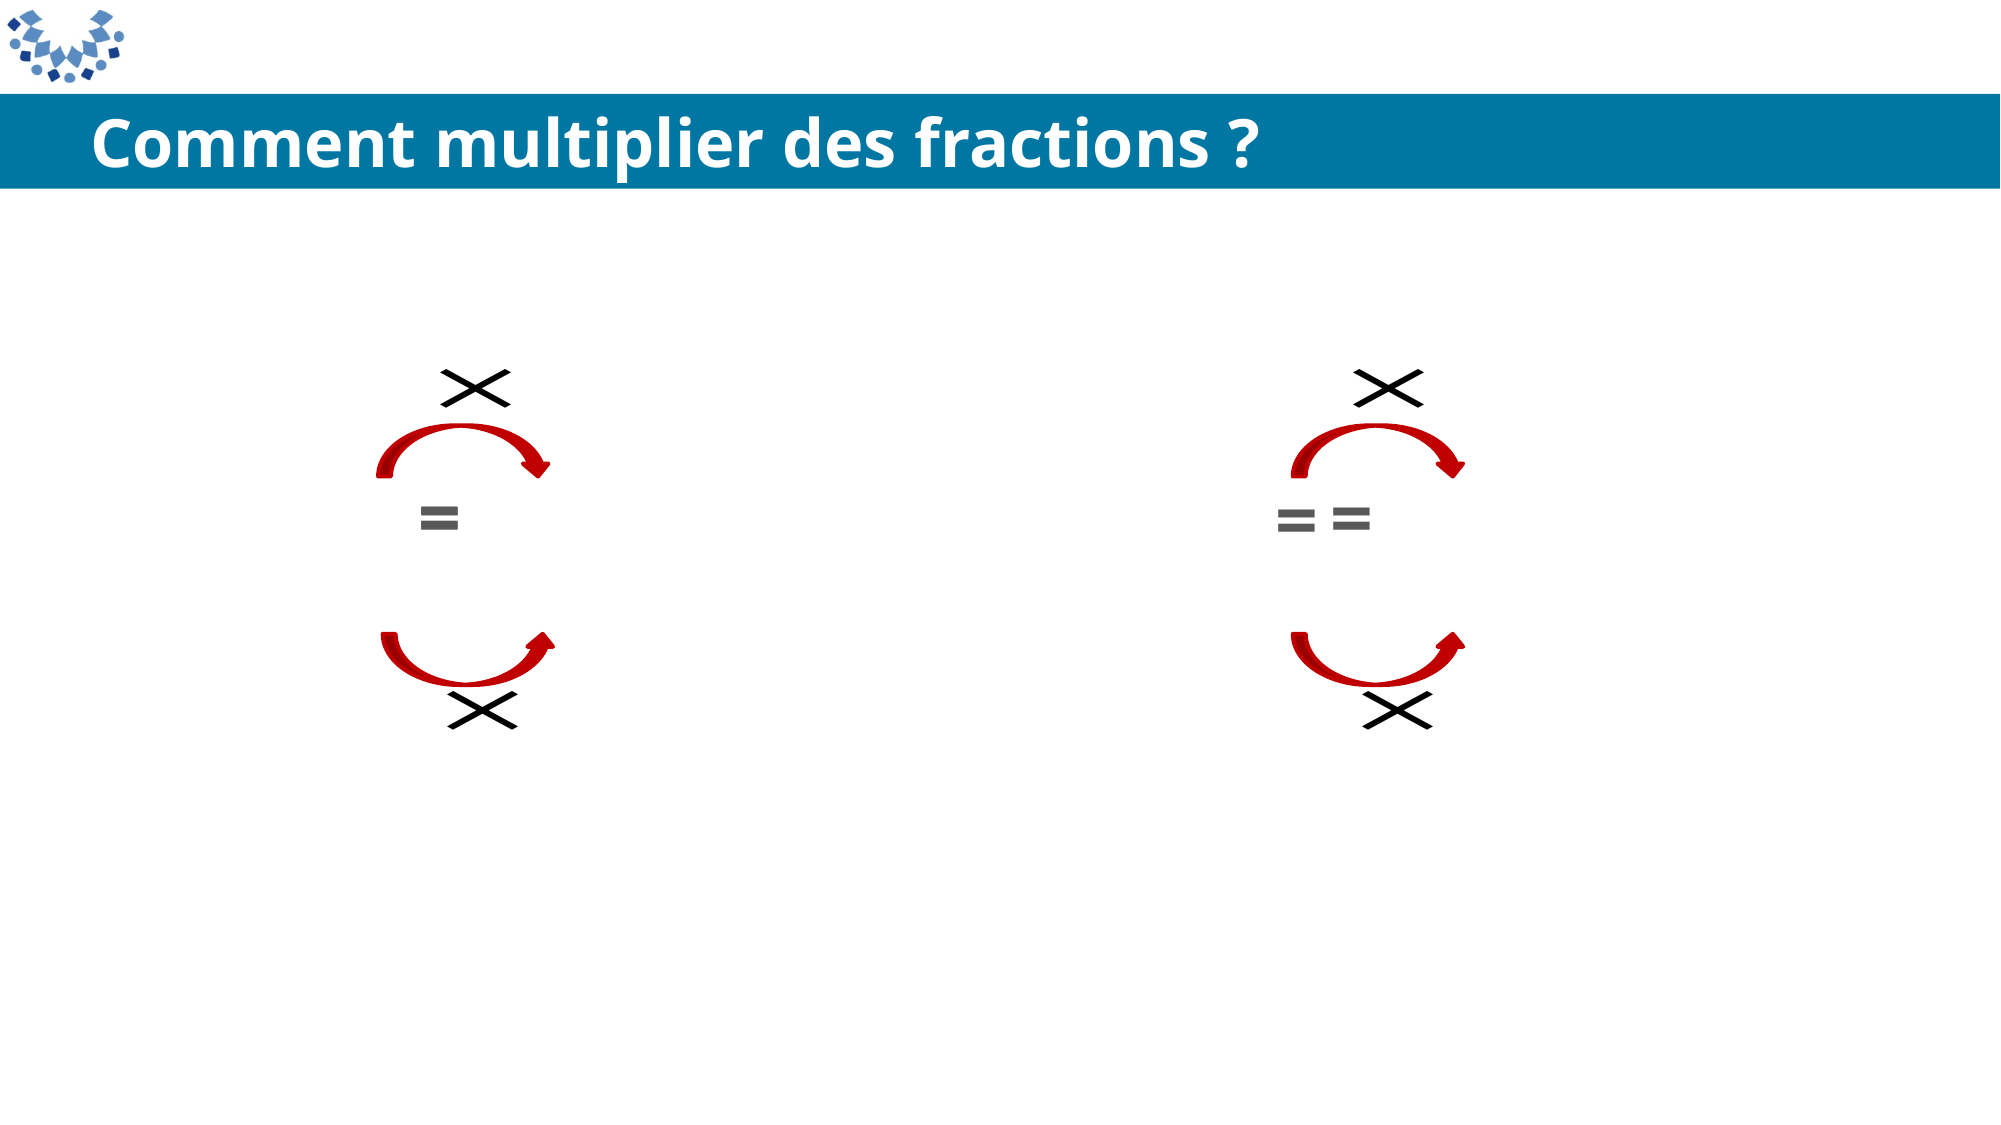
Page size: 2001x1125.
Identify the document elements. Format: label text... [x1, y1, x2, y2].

text_box Comment multiplier des fractions ? [0, 93, 2000, 189]
picture [0, 10, 129, 87]
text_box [1292, 336, 1466, 477]
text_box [382, 633, 556, 766]
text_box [377, 336, 552, 477]
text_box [1292, 633, 1466, 766]
